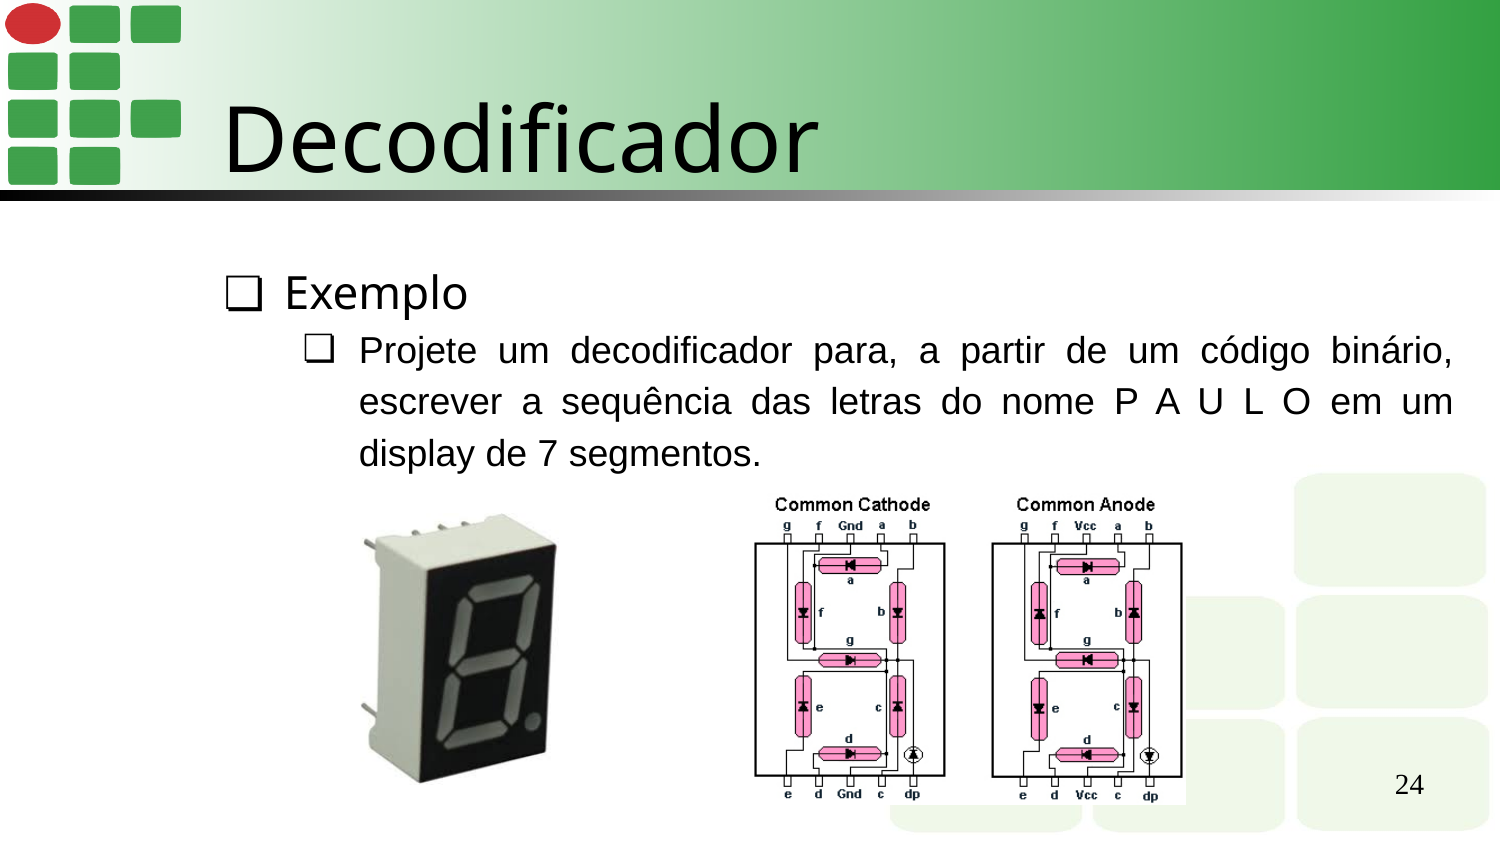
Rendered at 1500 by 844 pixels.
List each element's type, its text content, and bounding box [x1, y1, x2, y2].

picture [749, 441, 1495, 835]
text_box Decodificador [206, 26, 1468, 207]
picture [5, 3, 181, 185]
picture [360, 513, 560, 785]
slide_number ‹#› [1368, 768, 1425, 827]
text_box Exemplo Projete um decodificador para, a partir de um código binário, escrever a sequência das letras do nome P A U L O em um display de 7 segmentos. [193, 248, 1469, 483]
